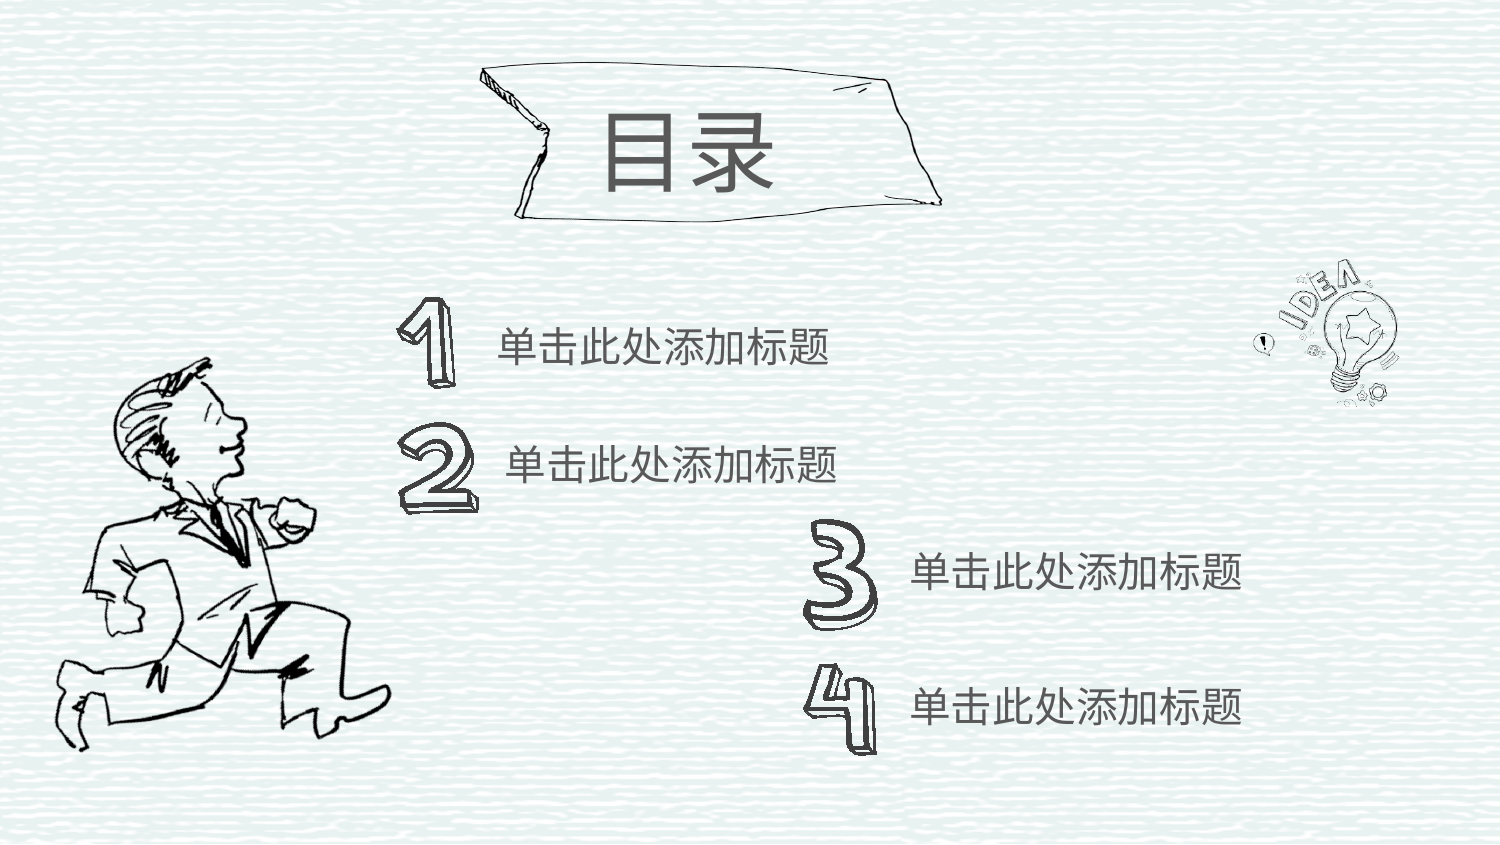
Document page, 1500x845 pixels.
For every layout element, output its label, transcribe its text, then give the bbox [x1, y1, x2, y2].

text_box 单击此处添加标题 [484, 315, 1000, 377]
text_box [803, 519, 878, 631]
text_box 单击此处添加标题 [897, 540, 1357, 602]
text_box [803, 663, 877, 756]
text_box 单击此处添加标题 [897, 675, 1391, 737]
picture [454, 15, 964, 285]
text_box [422, 422, 479, 513]
text_box 单击此处添加标题 [492, 433, 1084, 495]
picture [1239, 239, 1426, 426]
picture [0, 332, 492, 844]
text_box [396, 297, 456, 389]
